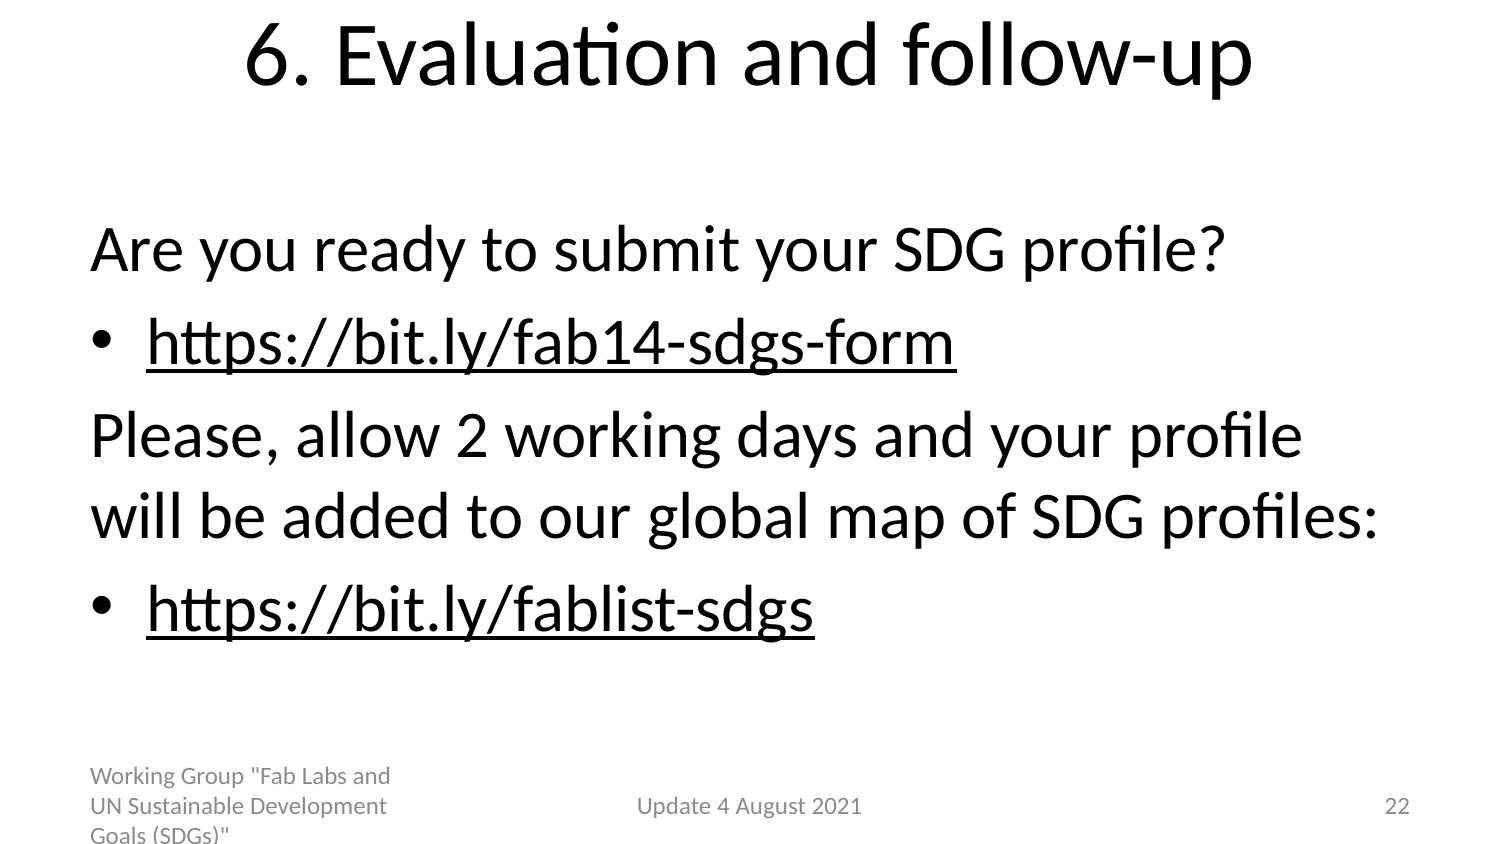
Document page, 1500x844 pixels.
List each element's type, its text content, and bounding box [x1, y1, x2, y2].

slide_number Working Group "Fab Labs and UN Sustainable Development Goals (SDGs)" [75, 782, 425, 827]
list Are you ready to submit your SDG profile? https://bit.ly/fab14-sdgs-form Please, allow 2 working days and your profile will be added to our global map of SDG profiles: https://bit.ly/fablist-sdgs [75, 196, 1425, 754]
title 6. Evaluation and follow-up [75, 33, 1425, 175]
slide_number 22 [1074, 782, 1425, 827]
footer Update 4 August 2021 [512, 782, 988, 827]
